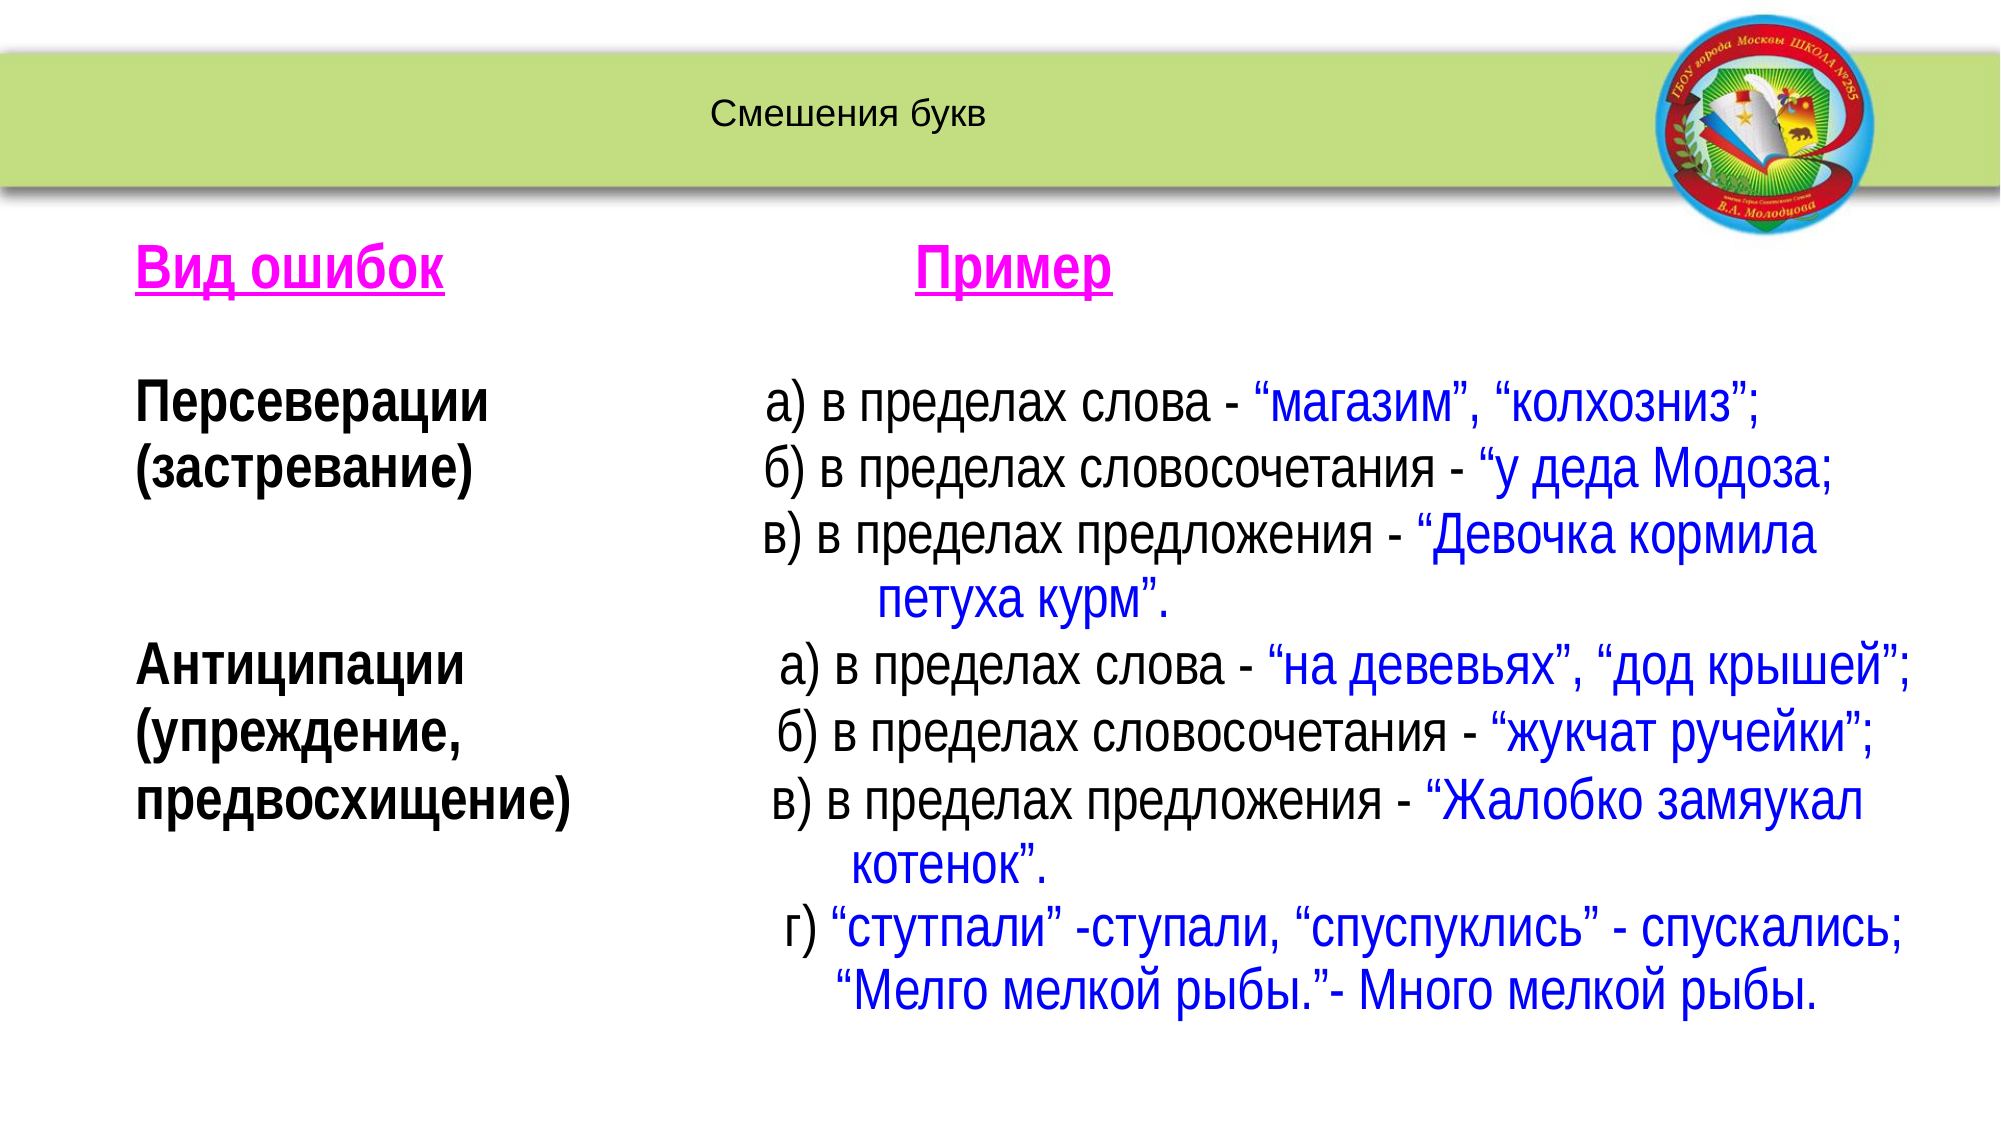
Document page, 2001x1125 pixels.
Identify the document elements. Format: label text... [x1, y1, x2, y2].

picture [0, 0, 2001, 1125]
text_box Вид ошибок Пример Персеверации а) в пределах слова - “магазим”, “колхозниз”; (застревание) б) в пределах словосочетания - “у деда Модоза; в) в пределах предложения - “Девочка кормила петуха курм”. Антиципации а) в пределах слова - “на девевьях”, “дод крышей”; (упреждение, б) в пределах словосочетания - “жукчат ручейки”; предвосхищение) в) в пределах предложения - “Жалобко замяукал котенок”. г) “стутпали” -ступали, “спуспуклись” - спускались; “Мелго мелкой рыбы.”- Много мелкой рыбы. [120, 227, 1966, 1097]
title Смешения букв [59, 54, 1638, 185]
